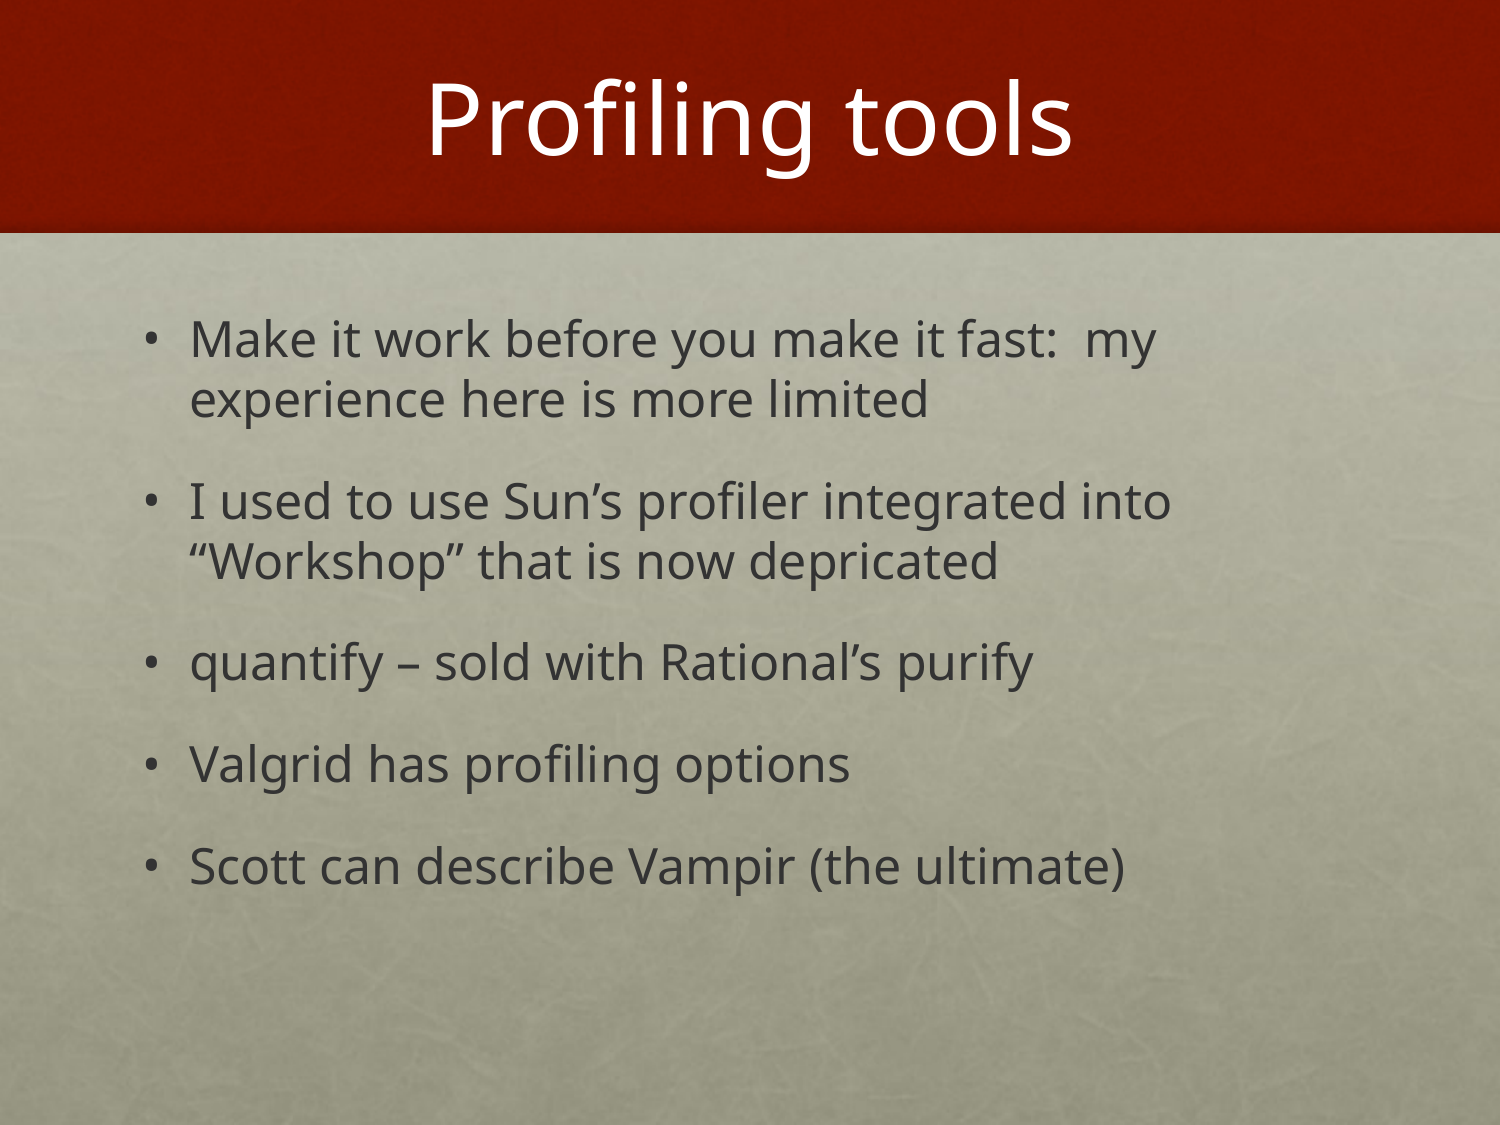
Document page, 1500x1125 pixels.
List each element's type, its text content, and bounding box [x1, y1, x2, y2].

list Make it work before you make it fast: my experience here is more limited I used to use Sun’s profiler integrated into “Workshop” that is now depricated quantify – sold with Rational’s purify Valgrid has profiling options Scott can describe Vampir (the ultimate) [127, 299, 1372, 1005]
picture [0, 214, 1500, 1125]
title Profiling tools [127, 10, 1372, 221]
